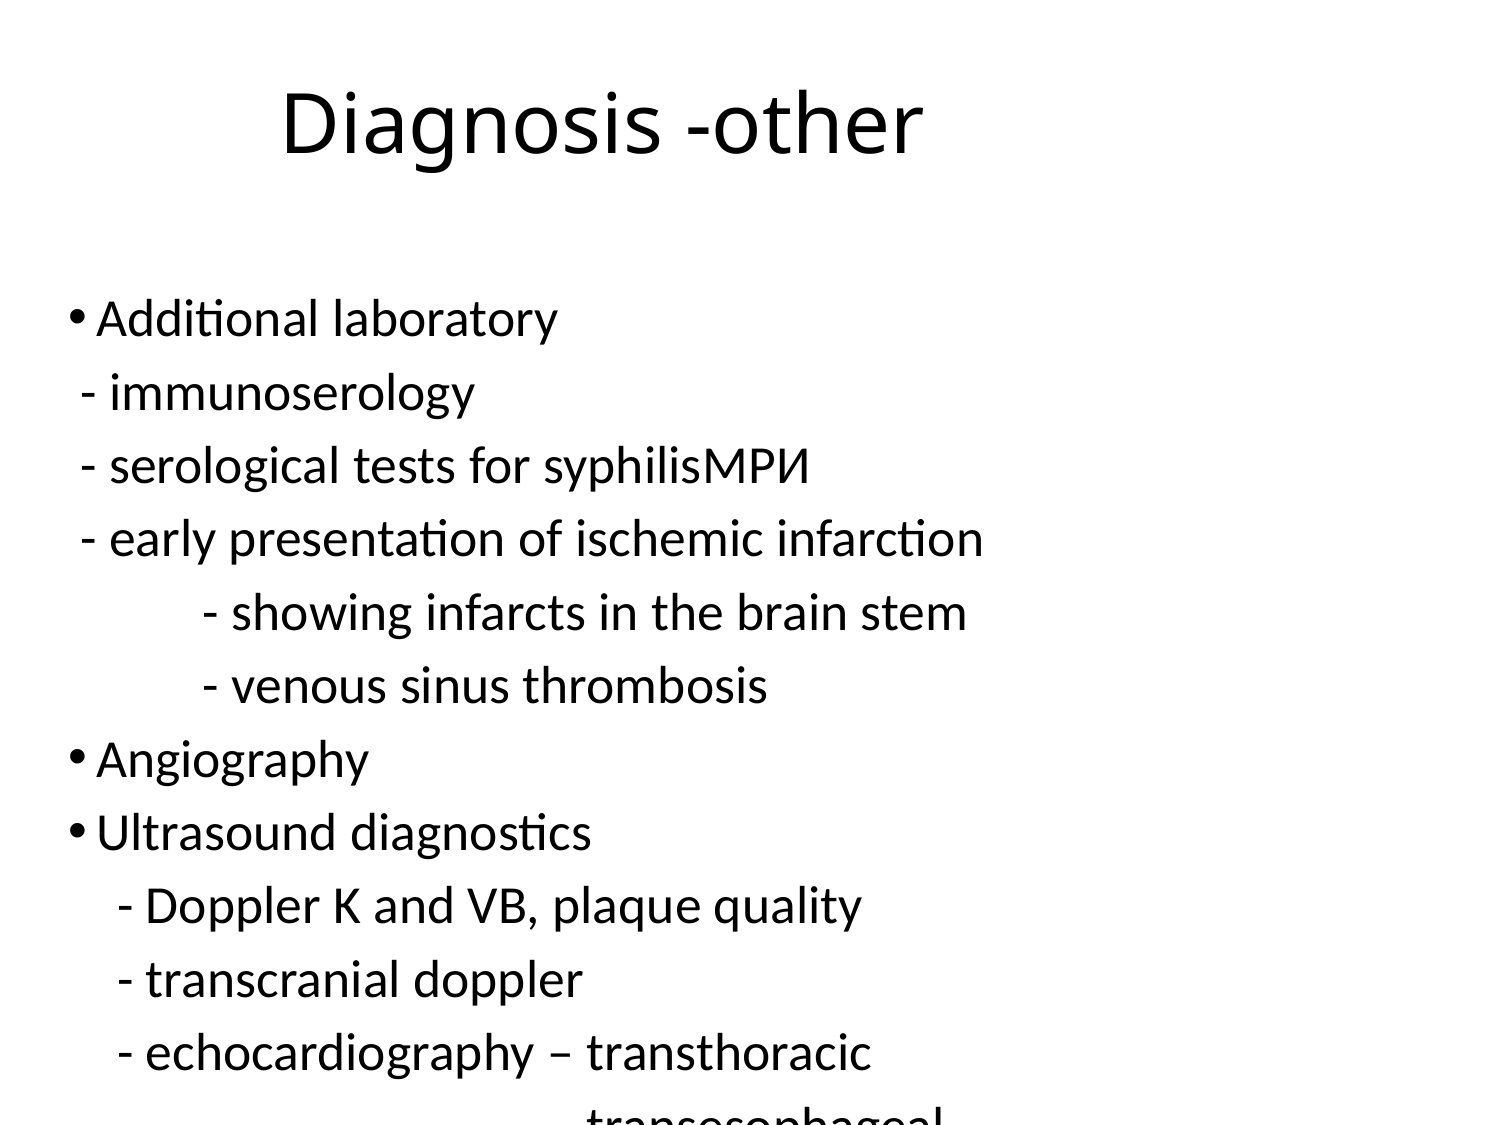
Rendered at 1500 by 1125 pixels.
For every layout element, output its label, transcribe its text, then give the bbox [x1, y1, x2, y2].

title Diagnosis -other [75, 40, 1451, 208]
list Additional laboratory - immunoserology - serological tests for syphilisМРИ - early presentation of ischemic infarction - showing infarcts in the brain stem - venous sinus thrombosis Angiography Ultrasound diagnostics - Doppler K and VB, plaque quality - transcranial doppler - echocardiography – transthoracic - transesophageal [53, 208, 1500, 1125]
